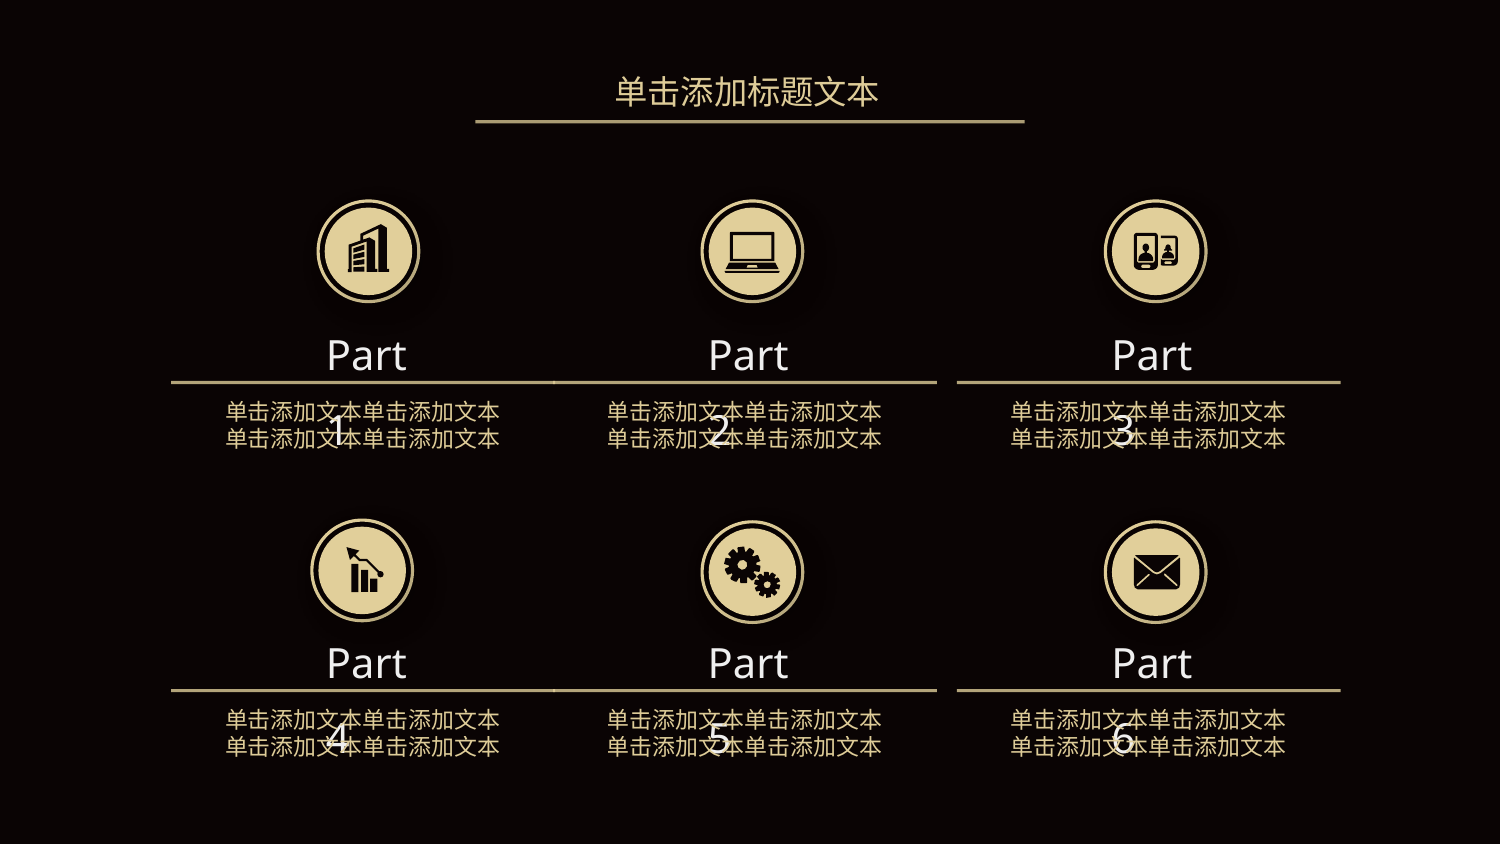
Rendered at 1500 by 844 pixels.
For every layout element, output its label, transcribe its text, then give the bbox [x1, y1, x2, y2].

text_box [701, 200, 740, 302]
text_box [1153, 200, 1207, 302]
text_box 单击添加文本单击添加文本 单击添加文本单击添加文本 [368, 390, 530, 460]
text_box 单击添加文本单击添加文本 单击添加文本单击添加文本 [592, 390, 740, 460]
text_box Part 5 [693, 604, 740, 698]
text_box 单击添加文本单击添加文本 单击添加文本单击添加文本 [592, 698, 740, 768]
text_box Part 2 [754, 296, 821, 390]
text_box Part 1 [368, 296, 439, 390]
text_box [749, 200, 803, 302]
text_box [311, 519, 358, 621]
text_box Part 5 [749, 604, 821, 698]
text_box Part 6 [1096, 604, 1144, 698]
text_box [1105, 200, 1144, 302]
text_box Part 4 [311, 629, 358, 698]
text_box 单击添加标题文本 [754, 43, 901, 119]
text_box 单击添加文本单击添加文本 单击添加文本单击添加文本 [210, 698, 358, 768]
text_box Part 4 [368, 604, 439, 698]
text_box Part 2 [693, 296, 740, 390]
text_box Part 3 [1096, 296, 1144, 390]
text_box 单击添加文本单击添加文本 单击添加文本单击添加文本 [749, 390, 912, 460]
text_box 单击添加文本单击添加文本 单击添加文本单击添加文本 [368, 698, 530, 768]
text_box 单击添加文本单击添加文本 单击添加文本单击添加文本 [995, 698, 1144, 768]
text_box 单击添加文本单击添加文本 单击添加文本单击添加文本 [210, 390, 358, 460]
text_box 单击添加文本单击添加文本 单击添加文本单击添加文本 [749, 698, 912, 768]
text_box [317, 200, 419, 302]
text_box 单击添加标题文本 [599, 43, 745, 119]
text_box 单击添加文本单击添加文本 单击添加文本单击添加文本 [995, 390, 1144, 460]
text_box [1105, 521, 1207, 623]
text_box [701, 521, 803, 623]
text_box 单击添加文本单击添加文本 单击添加文本单击添加文本 [1153, 390, 1316, 460]
text_box Part 1 [311, 296, 358, 390]
text_box Part 3 [1153, 296, 1225, 390]
text_box 单击添加文本单击添加文本 单击添加文本单击添加文本 [1153, 698, 1316, 768]
text_box Part 6 [1153, 604, 1225, 698]
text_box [368, 519, 413, 621]
